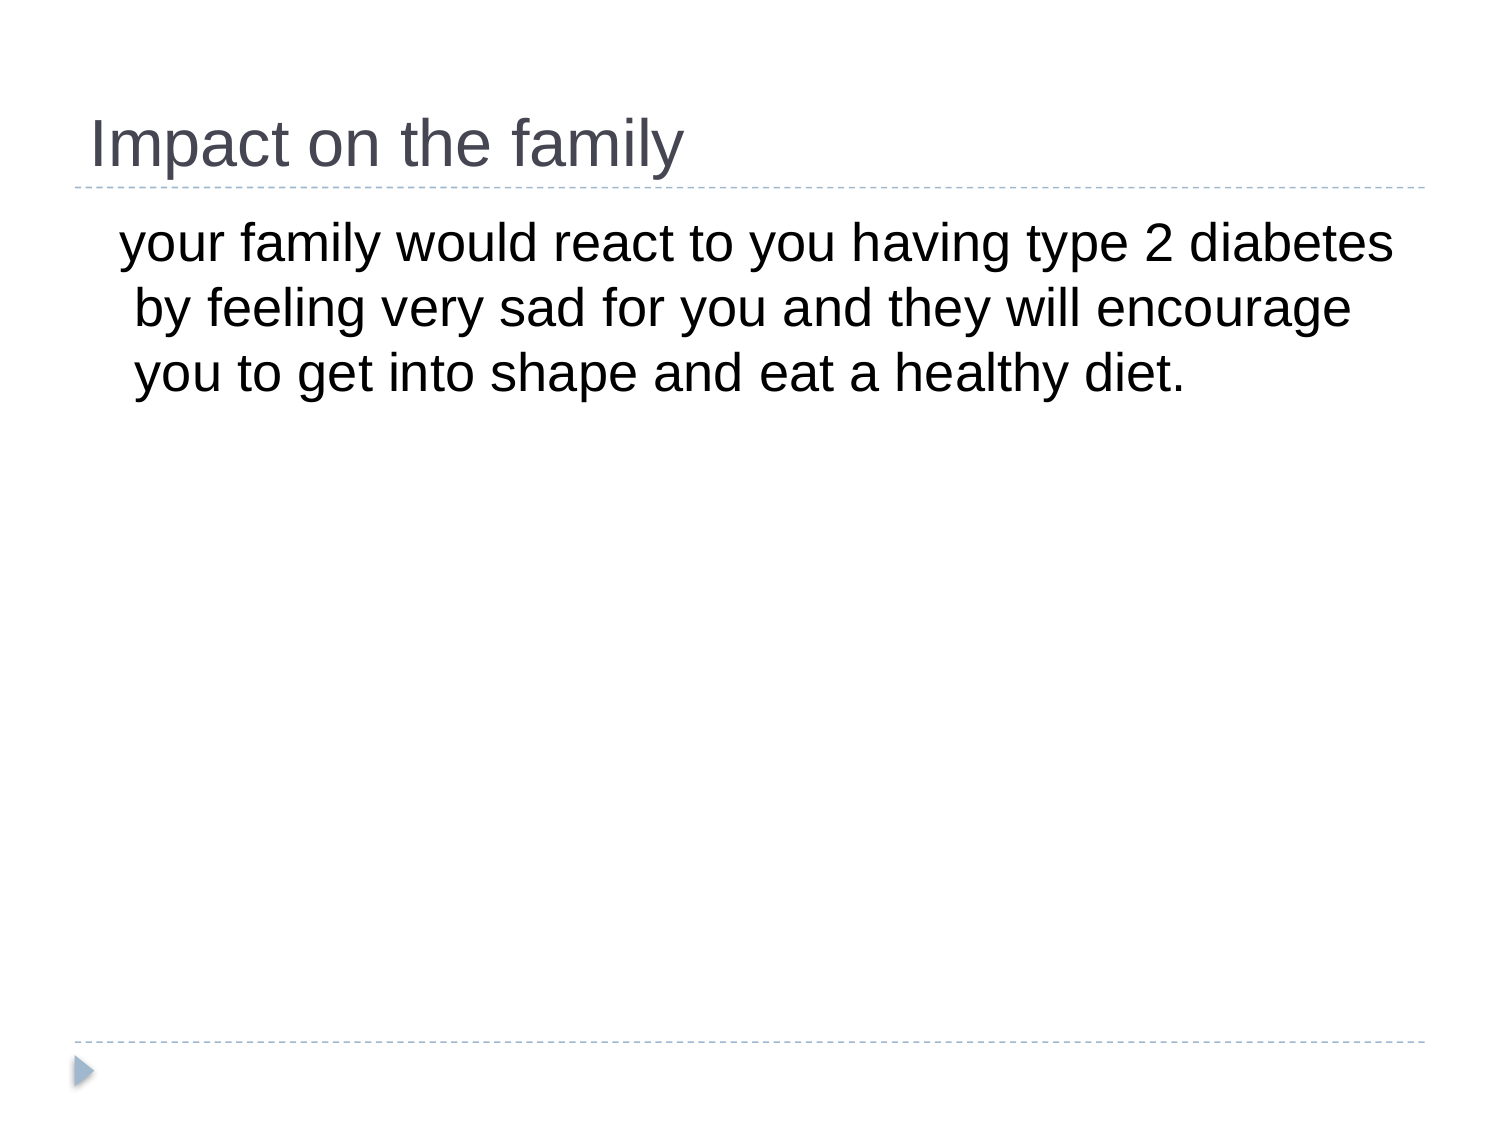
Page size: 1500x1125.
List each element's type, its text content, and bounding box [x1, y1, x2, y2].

title Impact on the family [75, 24, 1425, 188]
list your family would react to you having type 2 diabetes by feeling very sad for you and they will encourage you to get into shape and eat a healthy diet. [75, 200, 1425, 1006]
